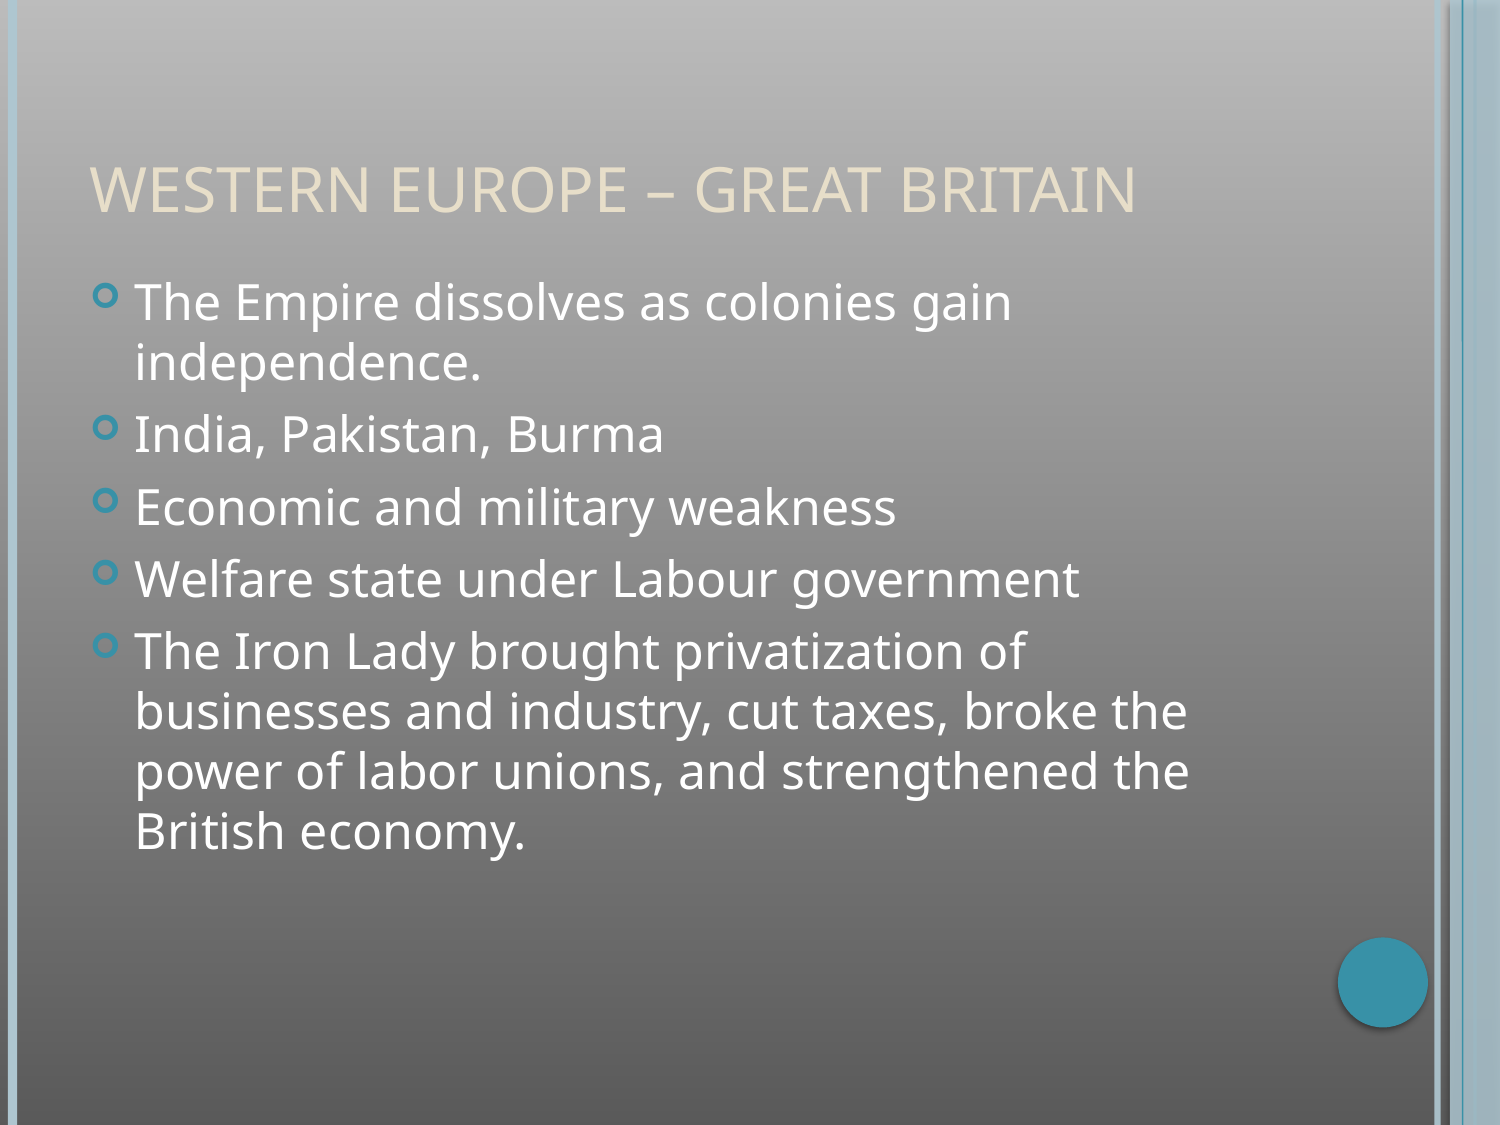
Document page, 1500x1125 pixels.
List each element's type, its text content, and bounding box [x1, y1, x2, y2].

title Western Europe – Great Britain [75, 45, 1300, 233]
list The Empire dissolves as colonies gain independence. India, Pakistan, Burma Economic and military weakness Welfare state under Labour government The Iron Lady brought privatization of businesses and industry, cut taxes, broke the power of labor unions, and strengthened the British economy. [75, 262, 1300, 1062]
